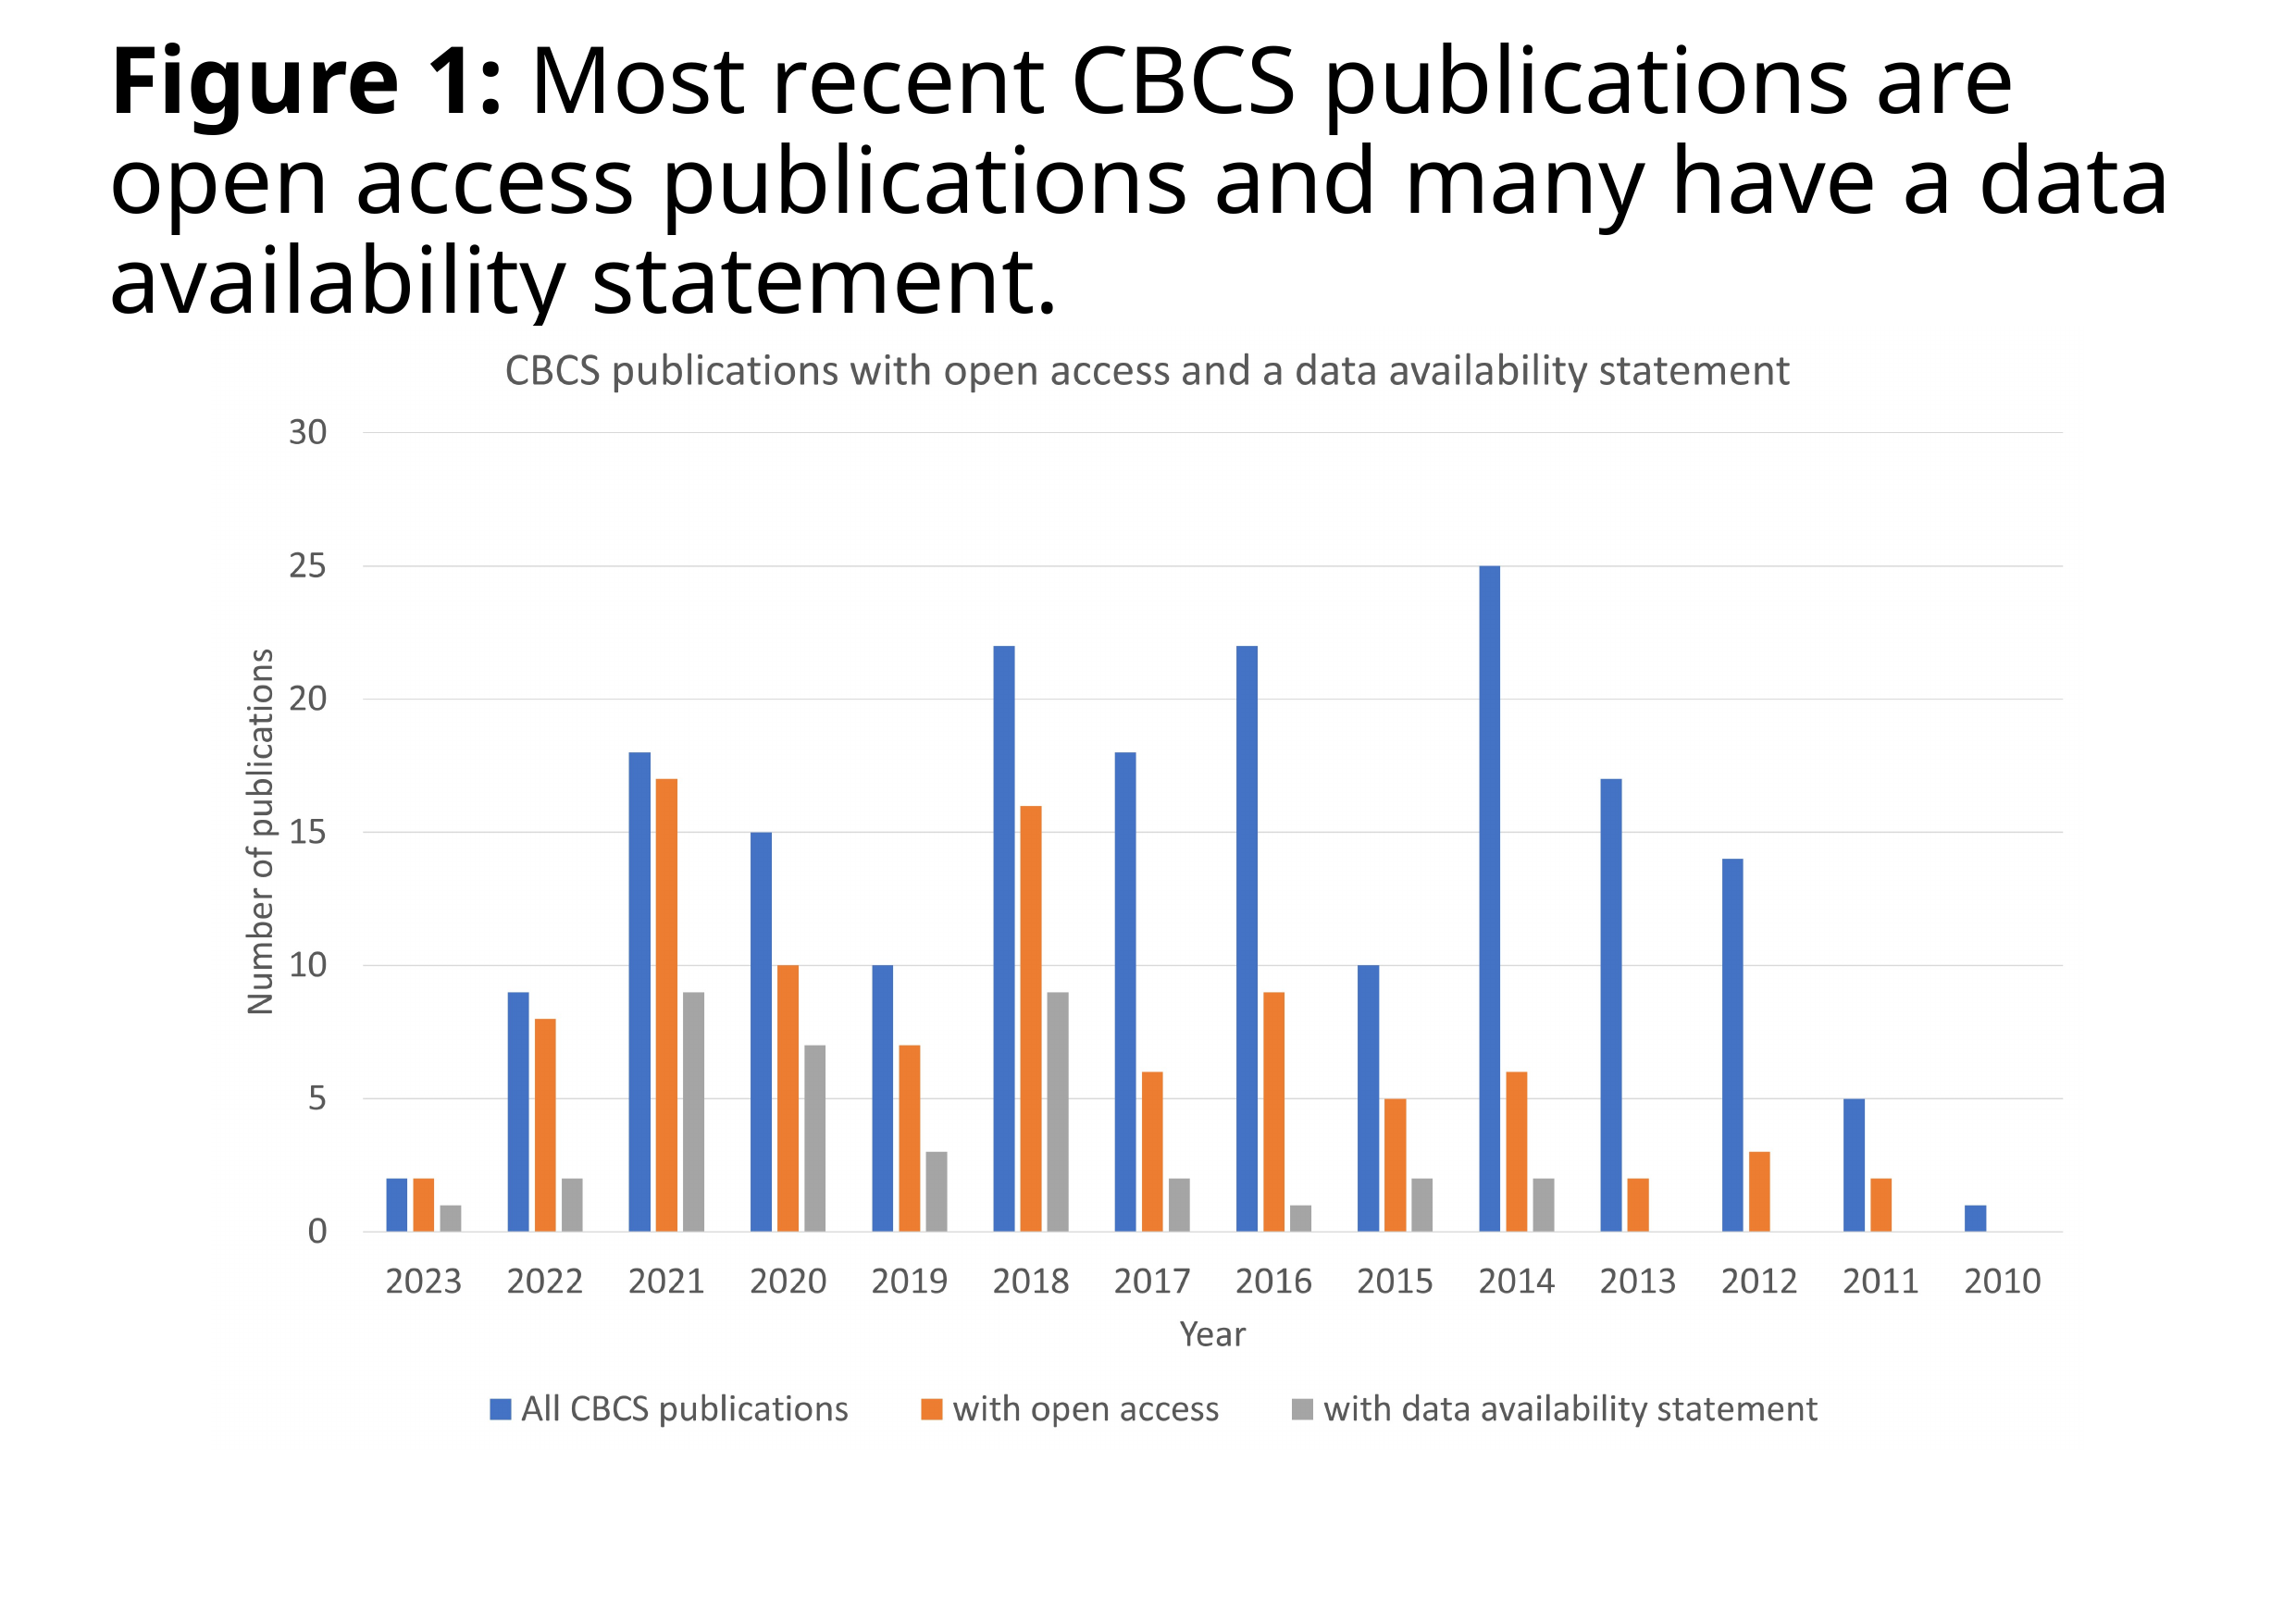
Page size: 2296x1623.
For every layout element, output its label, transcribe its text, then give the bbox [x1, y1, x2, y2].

picture [211, 326, 2084, 1450]
title Figure 1: Most recent CBCS publications are open access publications and many have a data availability statement. [94, 26, 2257, 341]
